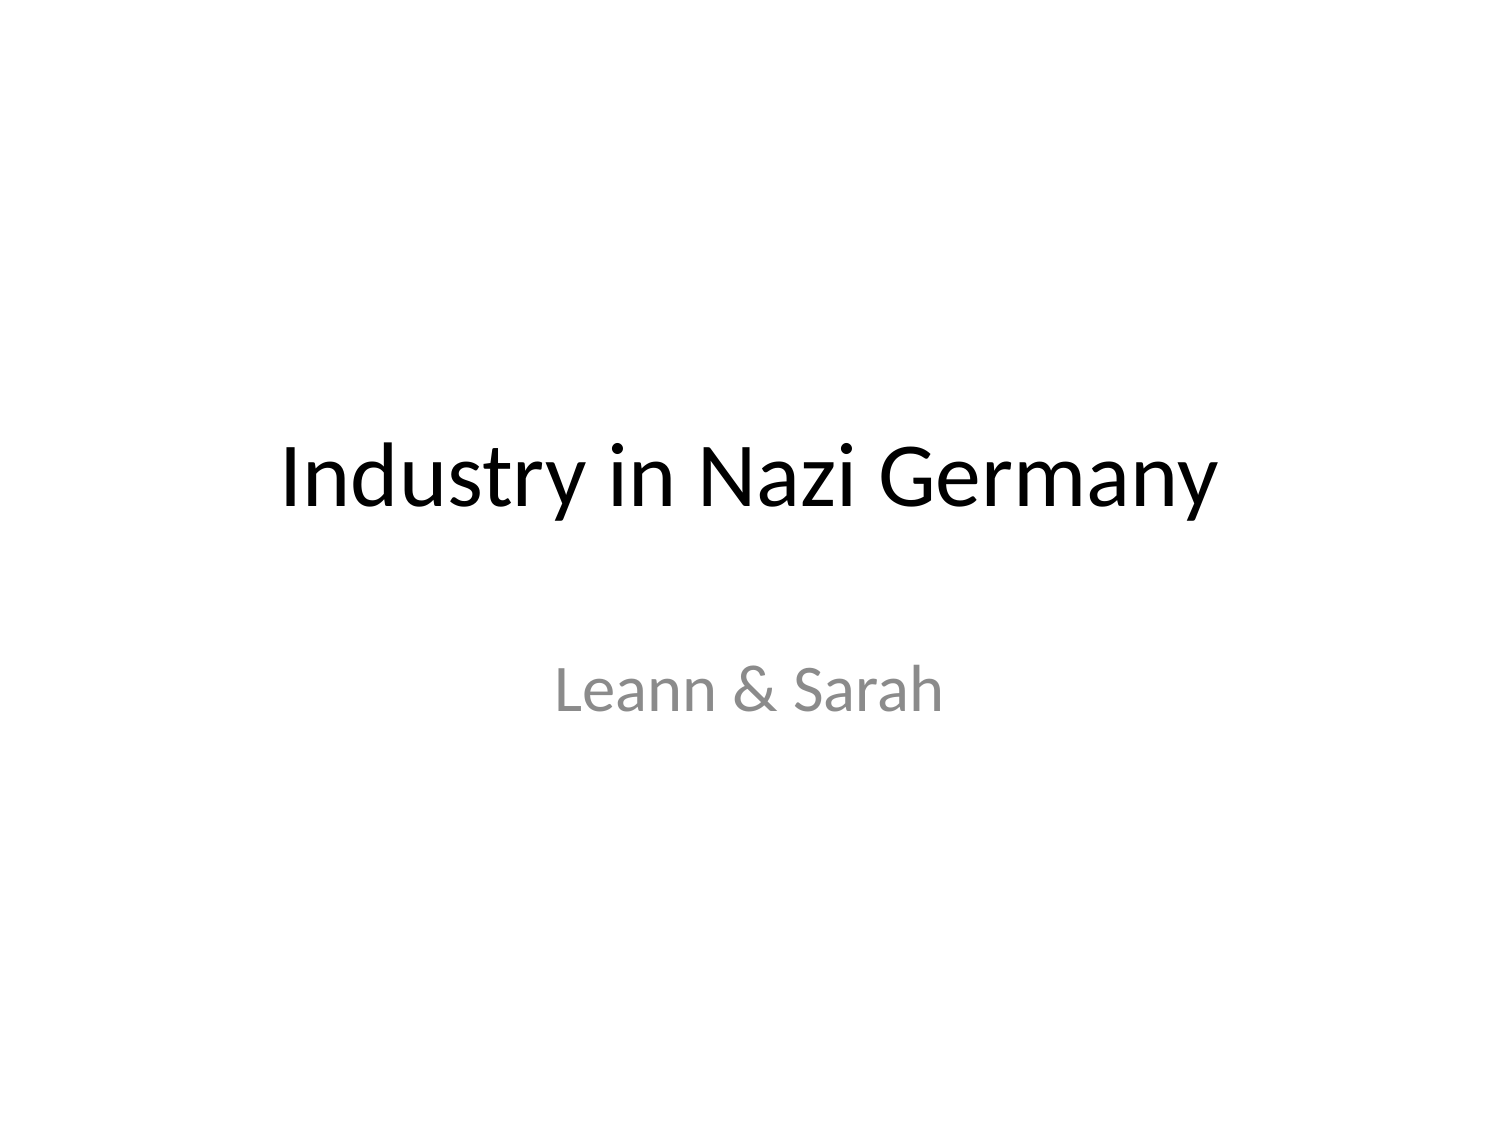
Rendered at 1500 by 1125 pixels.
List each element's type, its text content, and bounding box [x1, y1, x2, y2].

title Industry in Nazi Germany [112, 349, 1388, 591]
subtitle Leann & Sarah [225, 637, 1275, 925]
